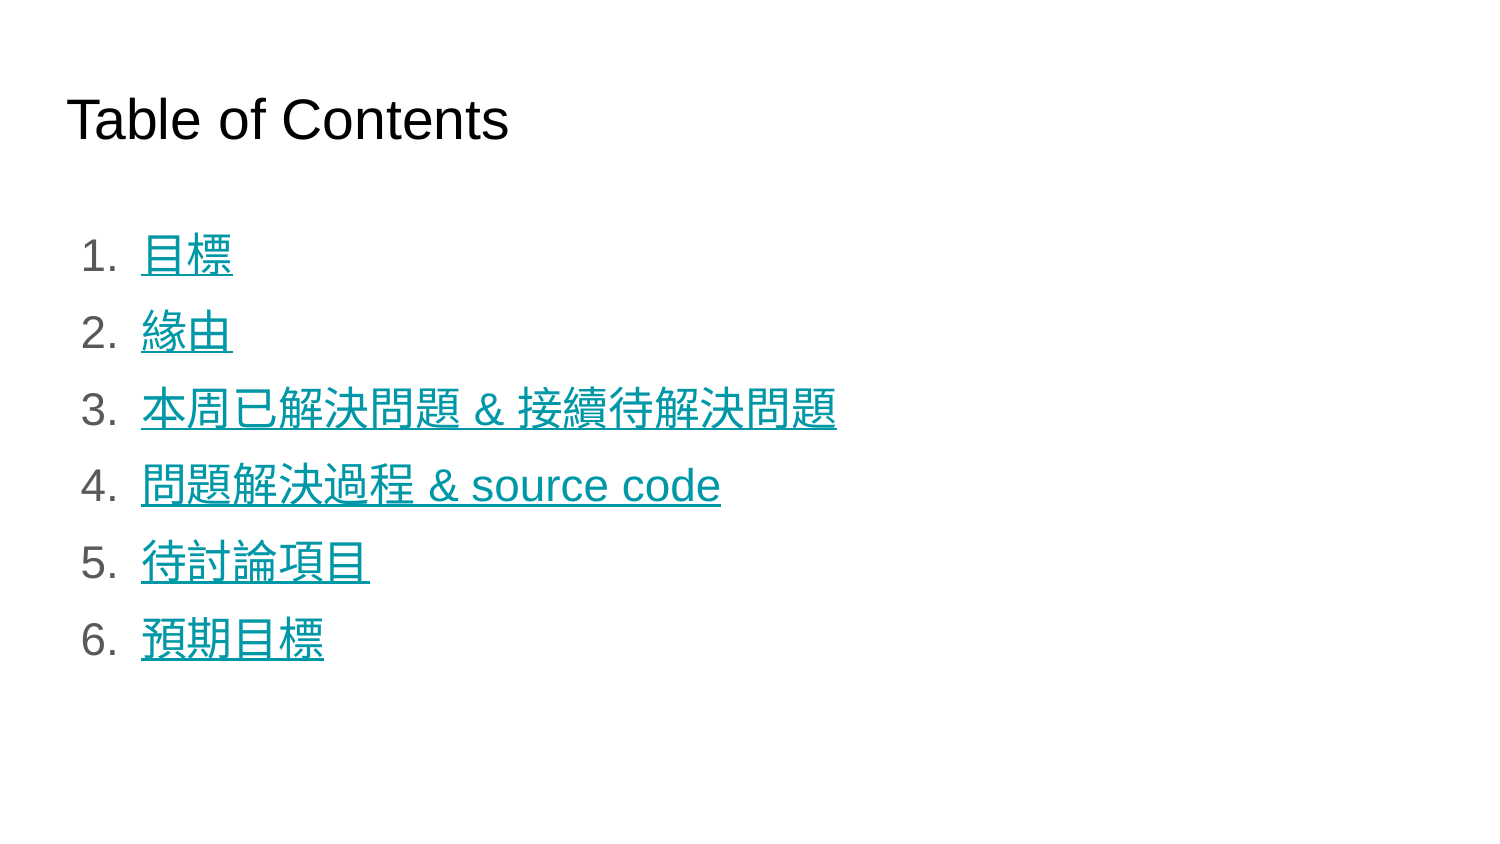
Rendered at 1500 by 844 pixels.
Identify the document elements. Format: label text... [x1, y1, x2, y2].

list 目標 緣由 本周已解決問題 & 接續待解決問題 問題解決過程 & source code 待討論項目 預期目標 [51, 189, 1449, 750]
title Table of Contents [51, 72, 1449, 167]
